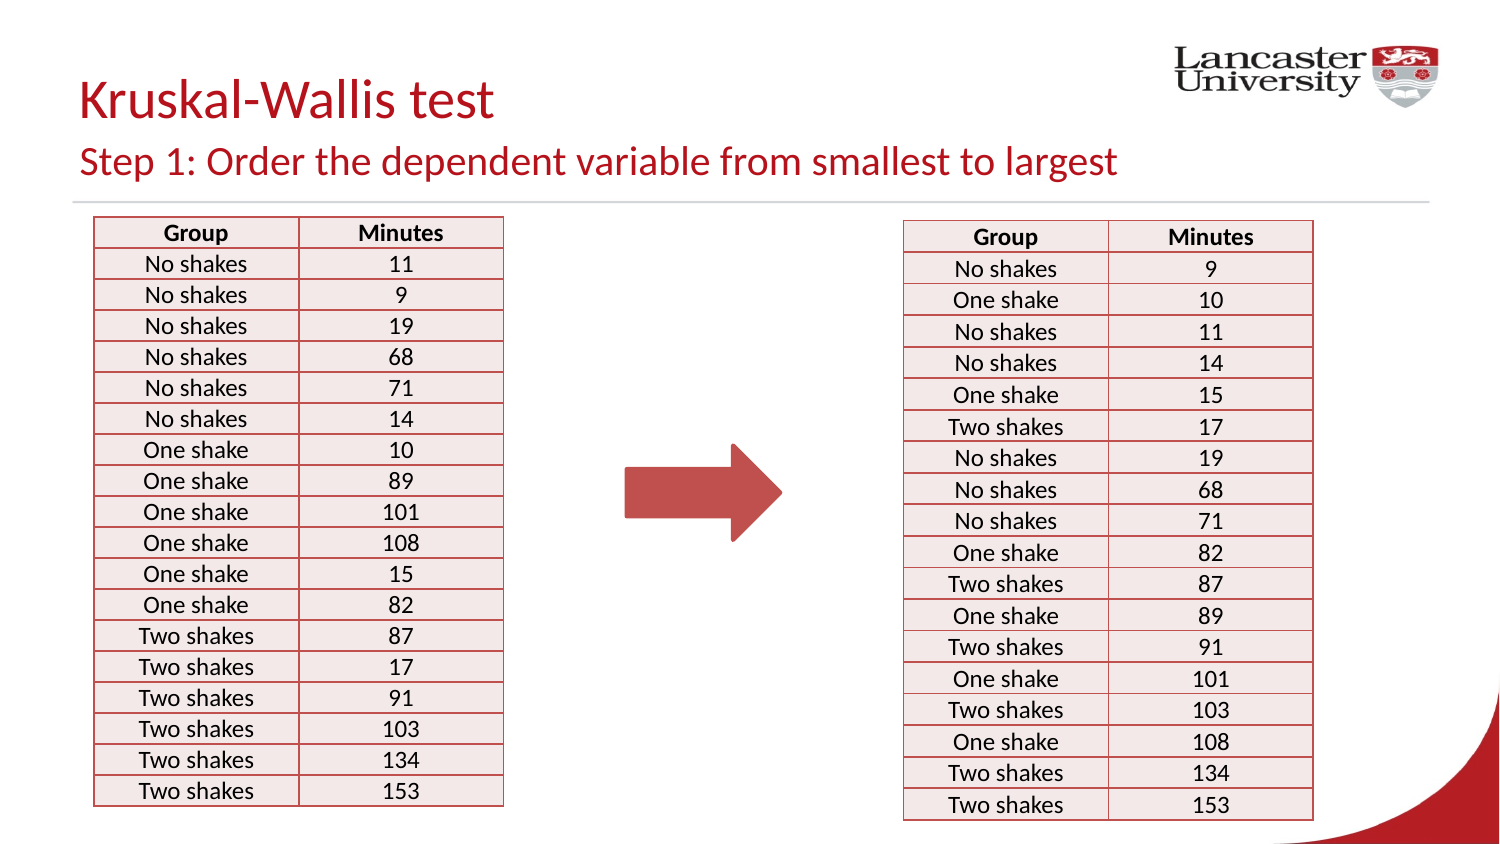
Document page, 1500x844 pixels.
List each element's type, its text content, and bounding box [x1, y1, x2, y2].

table_cell One shake [95, 435, 298, 464]
table_cell No shakes [904, 505, 1108, 535]
table_cell No shakes [95, 280, 298, 309]
table_cell One shake [95, 559, 298, 588]
table_cell 134 [1109, 758, 1312, 787]
table_cell 14 [1109, 348, 1312, 377]
table_cell 11 [1109, 316, 1312, 346]
table_cell One shake [904, 726, 1108, 756]
table_cell Two shakes [95, 621, 298, 650]
table_cell Two shakes [95, 745, 298, 774]
table_cell 82 [1109, 537, 1312, 567]
table_cell No shakes [95, 373, 298, 402]
table_cell 17 [300, 652, 503, 681]
table_cell 71 [1109, 505, 1312, 535]
table_cell 101 [300, 497, 503, 526]
table_cell One shake [95, 528, 298, 557]
table_cell 11 [300, 249, 503, 278]
table_cell One shake [904, 379, 1108, 409]
table_cell No shakes [904, 253, 1108, 283]
table_cell 15 [300, 559, 503, 588]
table_cell Two shakes [904, 694, 1108, 724]
title Kruskal-Wallis test Step 1: Order the dependent variable from smallest to largest [64, 67, 1388, 210]
table_cell 68 [300, 342, 503, 371]
table_cell 9 [300, 280, 503, 309]
table_cell One shake [904, 284, 1108, 314]
table_cell 153 [1109, 789, 1312, 819]
table_cell Two shakes [95, 714, 298, 743]
table_header Group [904, 221, 1108, 251]
table_header Group [95, 218, 298, 247]
table_cell 103 [300, 714, 503, 743]
table_cell No shakes [904, 316, 1108, 346]
table_cell One shake [95, 466, 298, 495]
table_cell 15 [1109, 379, 1312, 409]
table_cell One shake [95, 590, 298, 619]
table_cell Two shakes [904, 631, 1108, 661]
table_cell One shake [904, 537, 1108, 567]
table_cell 9 [1109, 253, 1312, 283]
table_cell No shakes [904, 348, 1108, 377]
table_cell 19 [1109, 442, 1312, 472]
table_cell One shake [904, 600, 1108, 630]
table_cell 10 [300, 435, 503, 464]
table_cell 71 [300, 373, 503, 402]
table_cell Two shakes [95, 776, 298, 805]
table_cell 10 [1109, 284, 1312, 314]
table_cell 103 [1109, 694, 1312, 724]
text_box [624, 443, 783, 542]
table_cell Two shakes [904, 568, 1108, 598]
picture [0, 0, 1500, 844]
table_cell 14 [300, 404, 503, 433]
table_cell No shakes [904, 474, 1108, 503]
table_cell 101 [1109, 663, 1312, 693]
table_cell 68 [1109, 474, 1312, 503]
table_cell 134 [300, 745, 503, 774]
table_cell Two shakes [904, 789, 1108, 819]
table_cell Two shakes [904, 758, 1108, 787]
table_cell 89 [1109, 600, 1312, 630]
table_cell Two shakes [95, 683, 298, 712]
table_cell 108 [1109, 726, 1312, 756]
table_cell 91 [1109, 631, 1312, 661]
table_cell No shakes [904, 442, 1108, 472]
table_cell 153 [300, 776, 503, 805]
table_cell One shake [95, 497, 298, 526]
table_header Minutes [1109, 221, 1312, 251]
table_cell 19 [300, 311, 503, 340]
table_cell No shakes [95, 249, 298, 278]
table_cell 87 [300, 621, 503, 650]
table_cell 82 [300, 590, 503, 619]
table_cell 89 [300, 466, 503, 495]
table_header Minutes [300, 218, 503, 247]
table_cell 108 [300, 528, 503, 557]
table_cell Two shakes [904, 411, 1108, 440]
table_cell No shakes [95, 311, 298, 340]
table_cell No shakes [95, 342, 298, 371]
table_cell No shakes [95, 404, 298, 433]
table_cell 91 [300, 683, 503, 712]
table_cell Two shakes [95, 652, 298, 681]
table_cell 87 [1109, 568, 1312, 598]
table_cell 17 [1109, 411, 1312, 440]
table_cell One shake [904, 663, 1108, 693]
